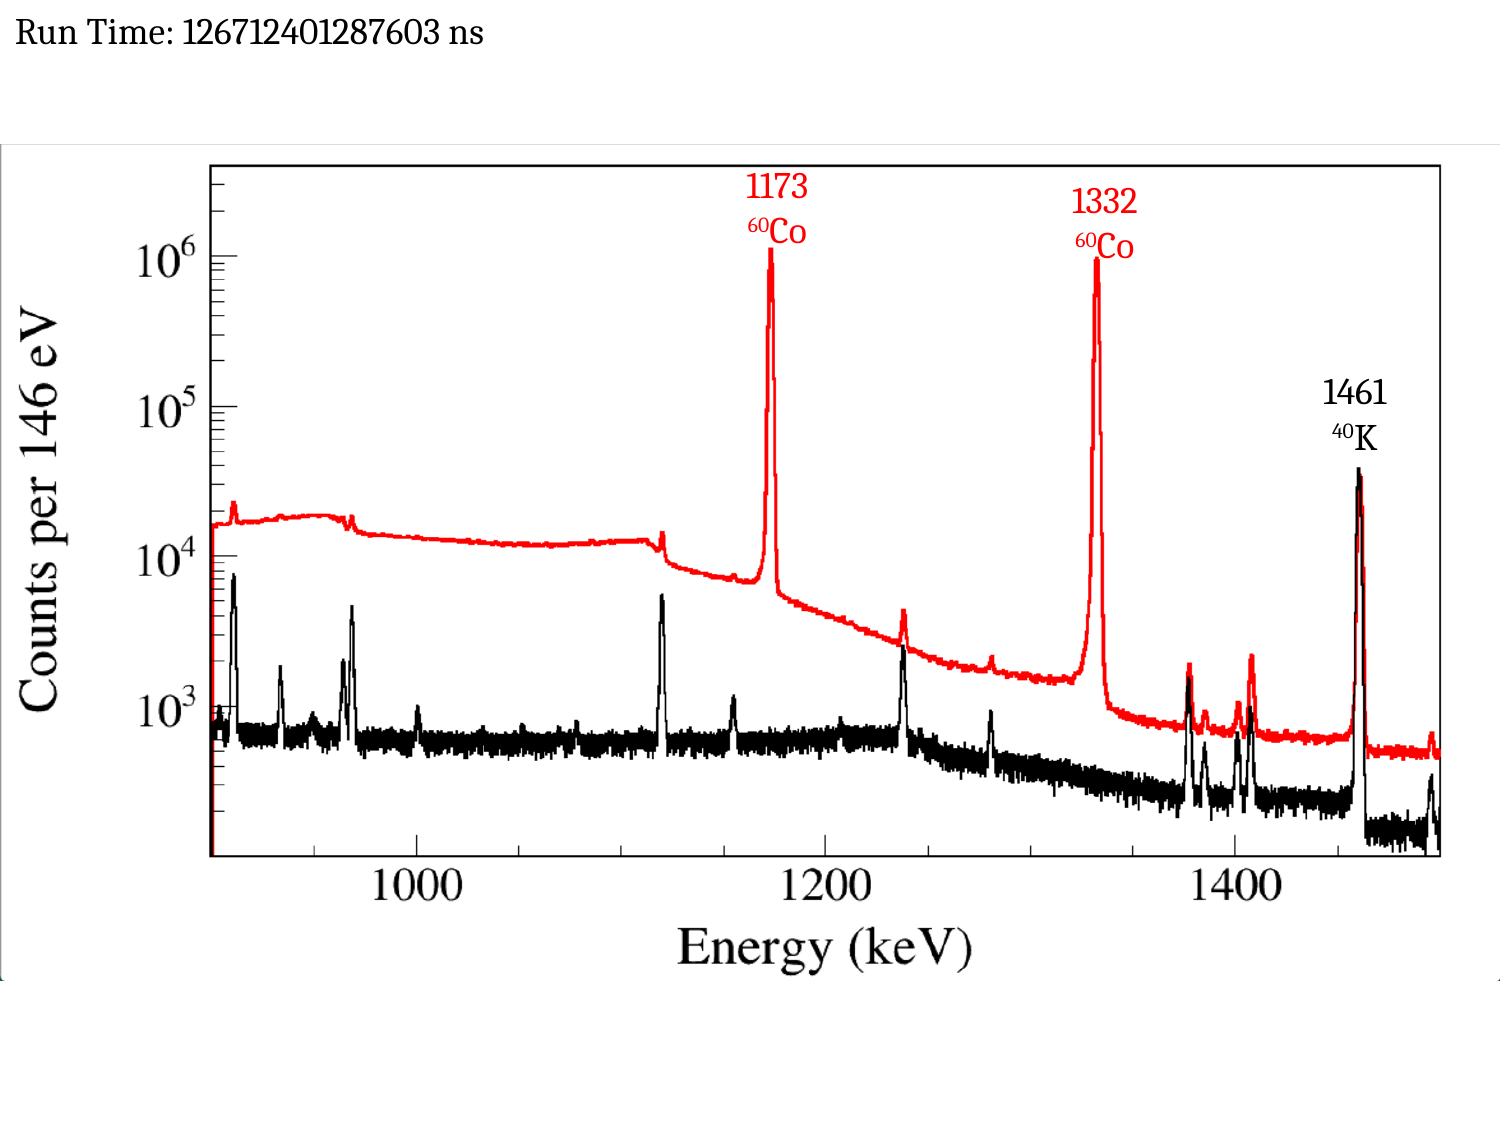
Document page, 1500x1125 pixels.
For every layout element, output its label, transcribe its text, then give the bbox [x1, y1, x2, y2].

text_box Run Time: 126712401287603 ns [0, 0, 596, 60]
picture [0, 144, 1500, 981]
